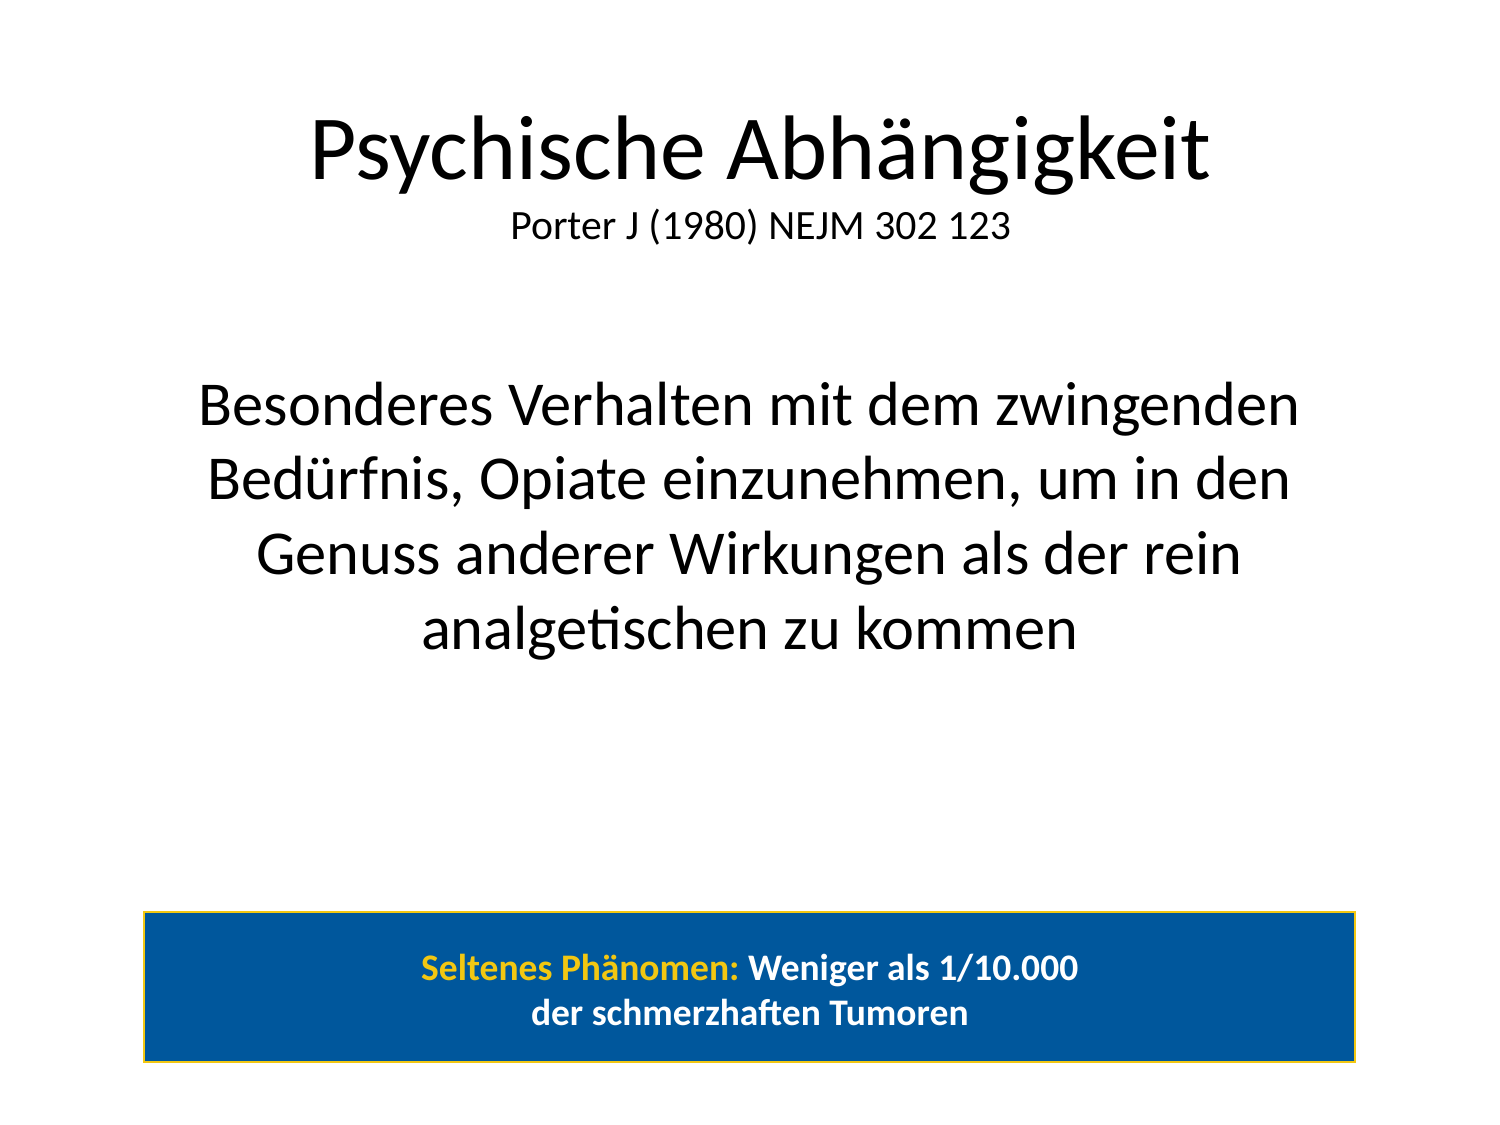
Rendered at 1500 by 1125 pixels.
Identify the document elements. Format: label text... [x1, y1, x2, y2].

text_box Psychische Abhängigkeit Porter J (1980) NEJM 302 123 (7,14) [144, 87, 1378, 250]
text_box Besonderes Verhalten mit dem zwingenden Bedürfnis, Opiate einzunehmen, um in den Genuss anderer Wirkungen als der rein analgetischen zu kommen [144, 362, 1356, 663]
text_box Seltenes Phänomen: Weniger als 1/10.000 der schmerzhaften Tumoren [144, 912, 1356, 1063]
